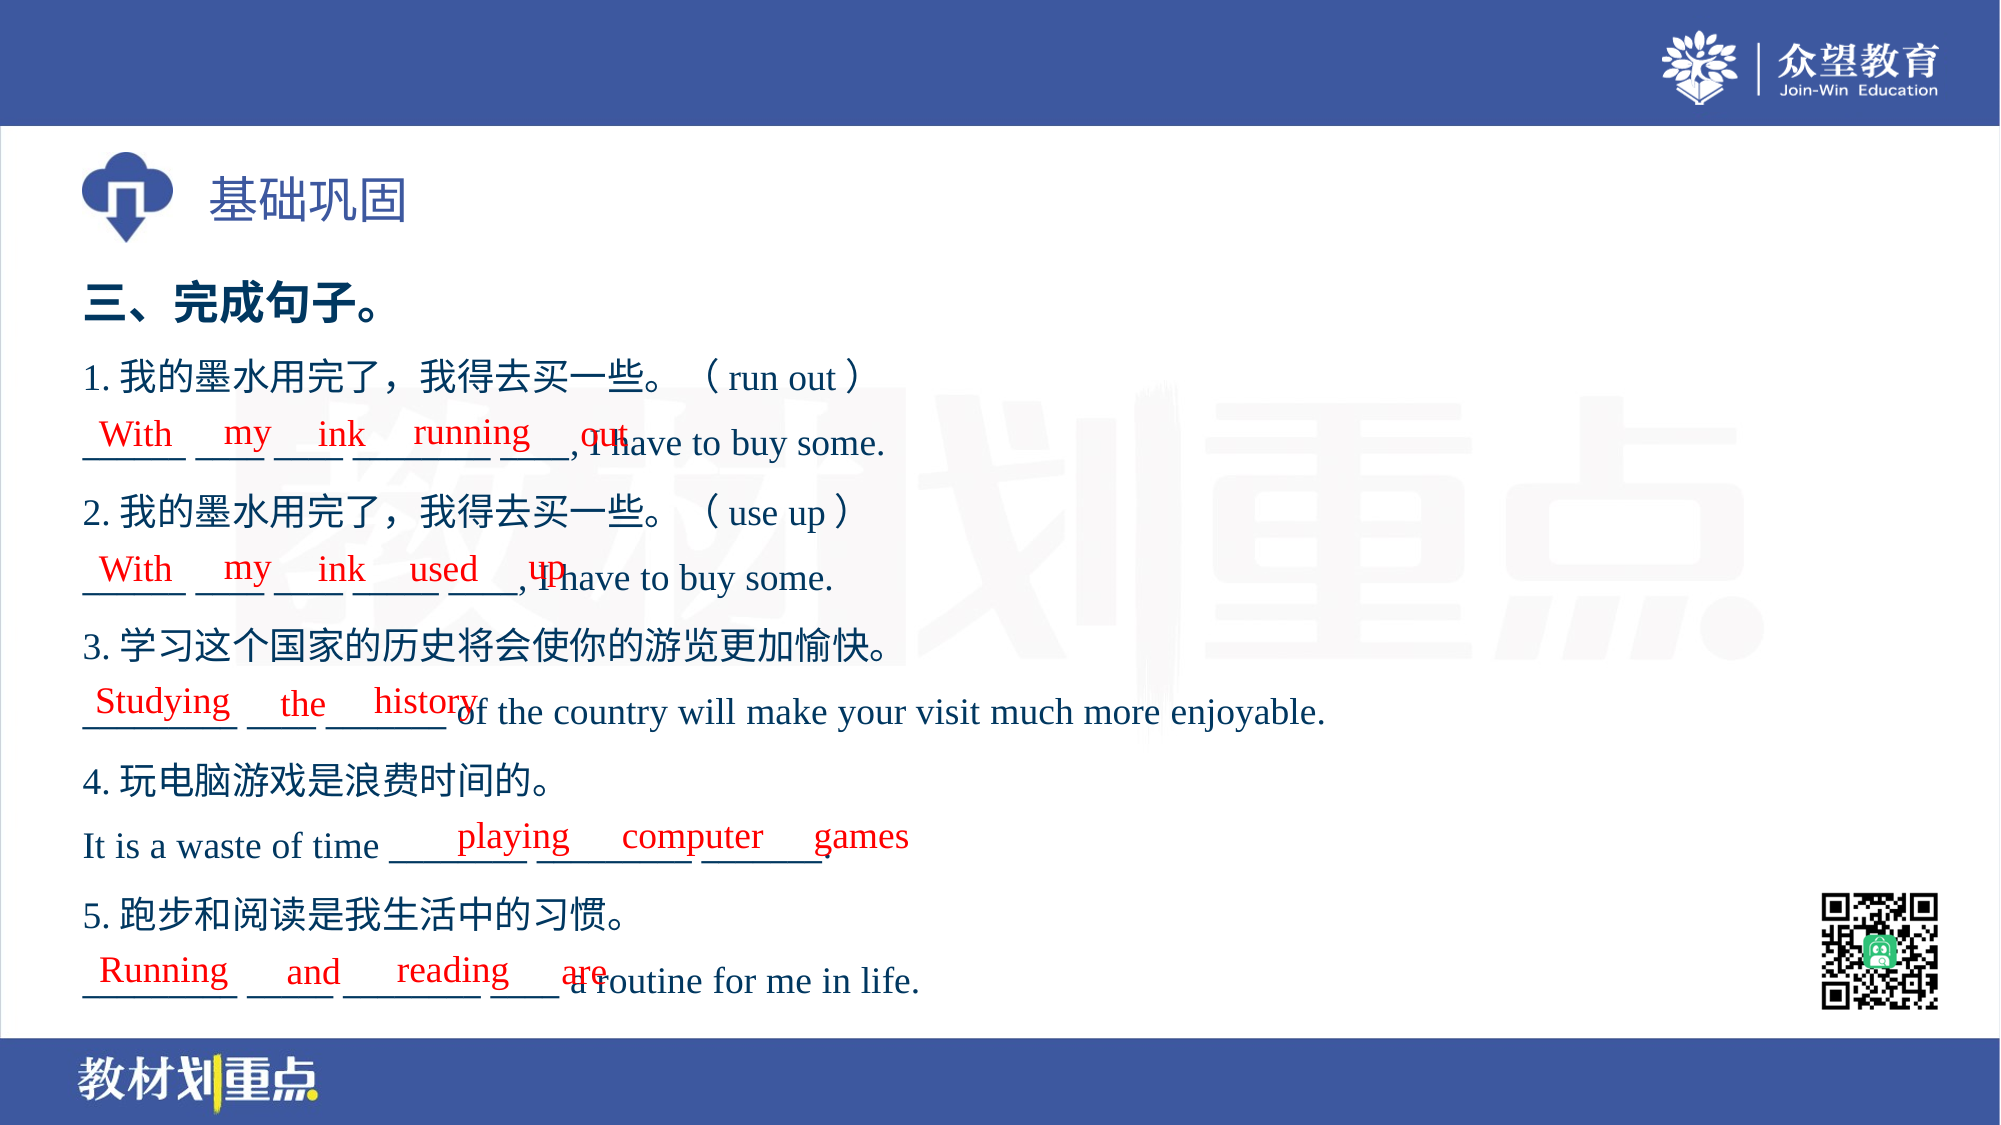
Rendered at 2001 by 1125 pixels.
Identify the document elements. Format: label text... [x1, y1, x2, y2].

text_box my [210, 387, 286, 446]
text_box Studying [81, 656, 244, 715]
text_box With [85, 389, 187, 448]
text_box 4.玩电脑游戏是浪费时间的。 It is a waste of time ________ _________ _______. [82, 733, 1817, 860]
text_box playing [443, 791, 584, 850]
text_box reading [383, 925, 524, 984]
text_box history [360, 656, 492, 715]
text_box up [514, 522, 580, 581]
text_box the [266, 658, 340, 717]
text_box and [272, 927, 355, 986]
text_box running [400, 387, 545, 446]
text_box my [210, 522, 286, 581]
picture [0, 0, 2000, 1125]
text_box 3.学习这个国家的历史将会使你的游览更加愉快。 _________ ____ _______ of the country will make your visit much more enjoyable. [82, 598, 1817, 725]
text_box computer [608, 791, 778, 850]
text_box ink [304, 524, 380, 583]
text_box out [566, 389, 642, 448]
text_box 1.我的墨水用完了，我得去买一些。（run out） ______ ____ ____ ________ ____, I have to buy some. [82, 329, 1817, 456]
text_box 三、完成句子。 [82, 247, 1817, 329]
text_box used [395, 524, 492, 583]
text_box 2.我的墨水用完了，我得去买一些。（use up） ______ ____ ____ _____ ____, I have to buy some. [82, 464, 1817, 591]
text_box ink [304, 389, 380, 448]
text_box Running [85, 925, 242, 984]
text_box 5.跑步和阅读是我生活中的习惯。 _________ _____ ________ ____ a routine for me in life. [82, 867, 1817, 994]
text_box With [85, 524, 187, 583]
text_box are [547, 927, 622, 986]
text_box games [800, 791, 924, 850]
